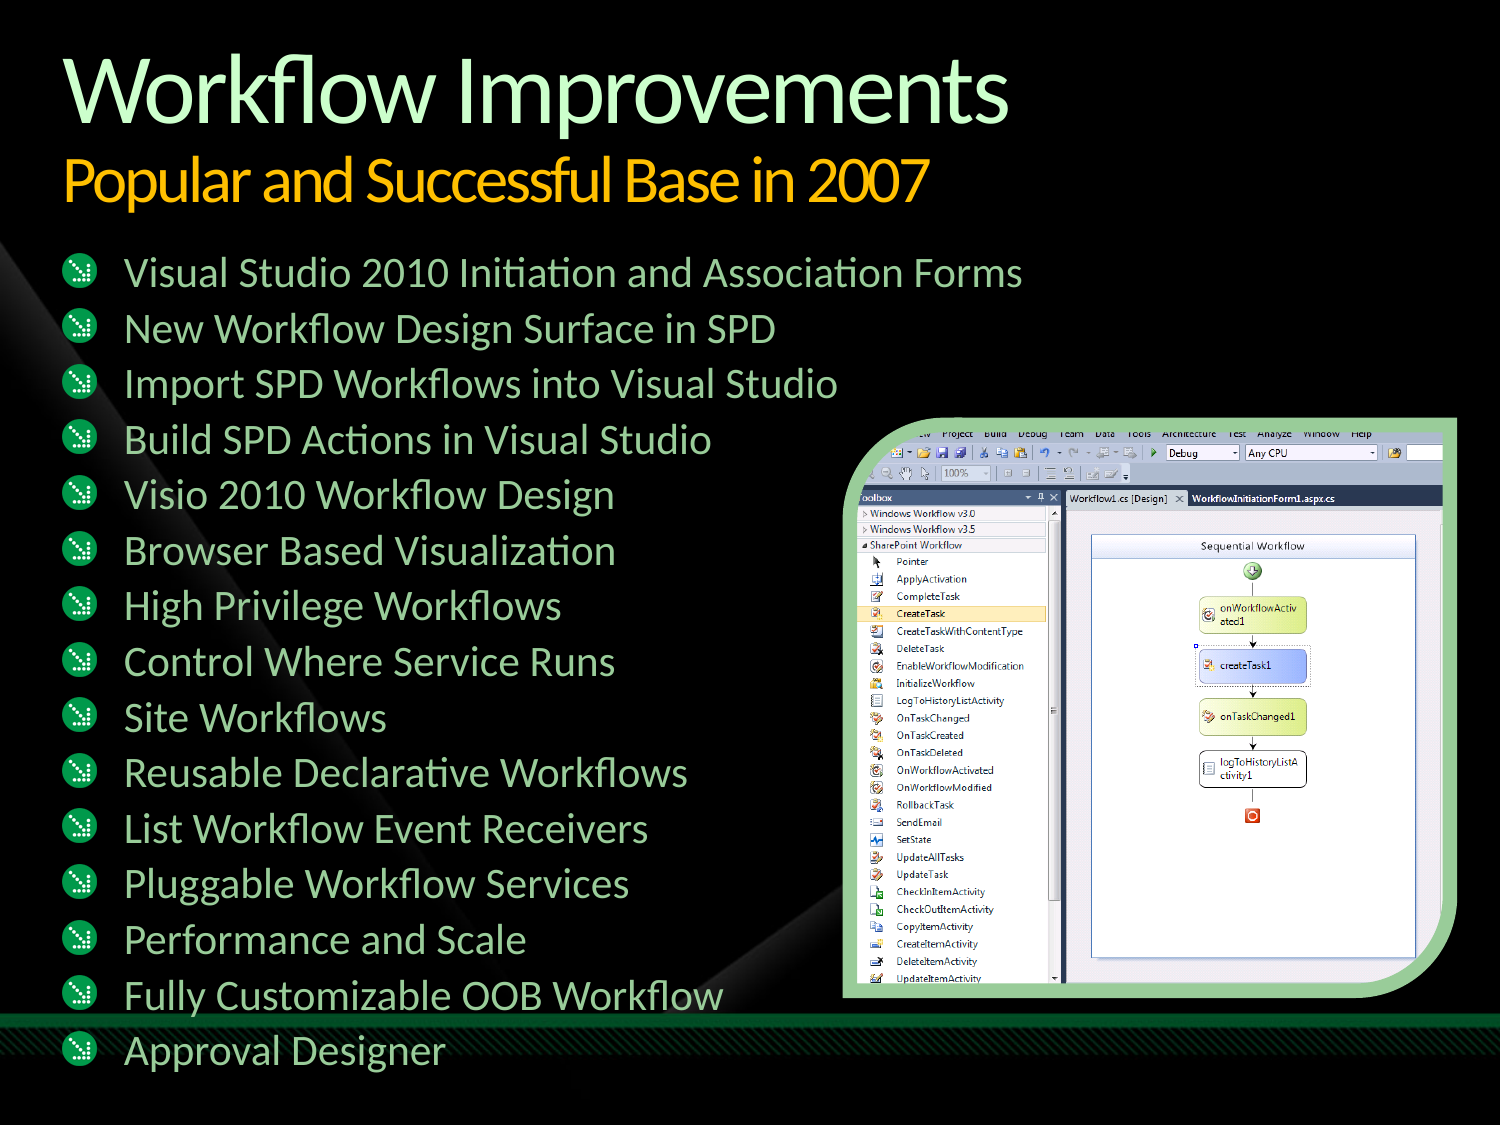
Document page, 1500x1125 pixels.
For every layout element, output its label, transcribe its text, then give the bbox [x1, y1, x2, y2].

list Visual Studio 2010 Initiation and Association Forms New Workflow Design Surface in SPD Import SPD Workflows into Visual Studio Build SPD Actions in Visual Studio Visio 2010 Workflow Design Browser Based Visualization High Privilege Workflows Control Where Service Runs Site Workflows Reusable Declarative Workflows List Workflow Event Receivers Pluggable Workflow Services Performance and Scale Fully Customizable OOB Workflow Approval Designer [62, 249, 1438, 1075]
title Workflow Improvements Popular and Successful Base in 2007 [62, 37, 1438, 220]
picture [0, 0, 1500, 1125]
